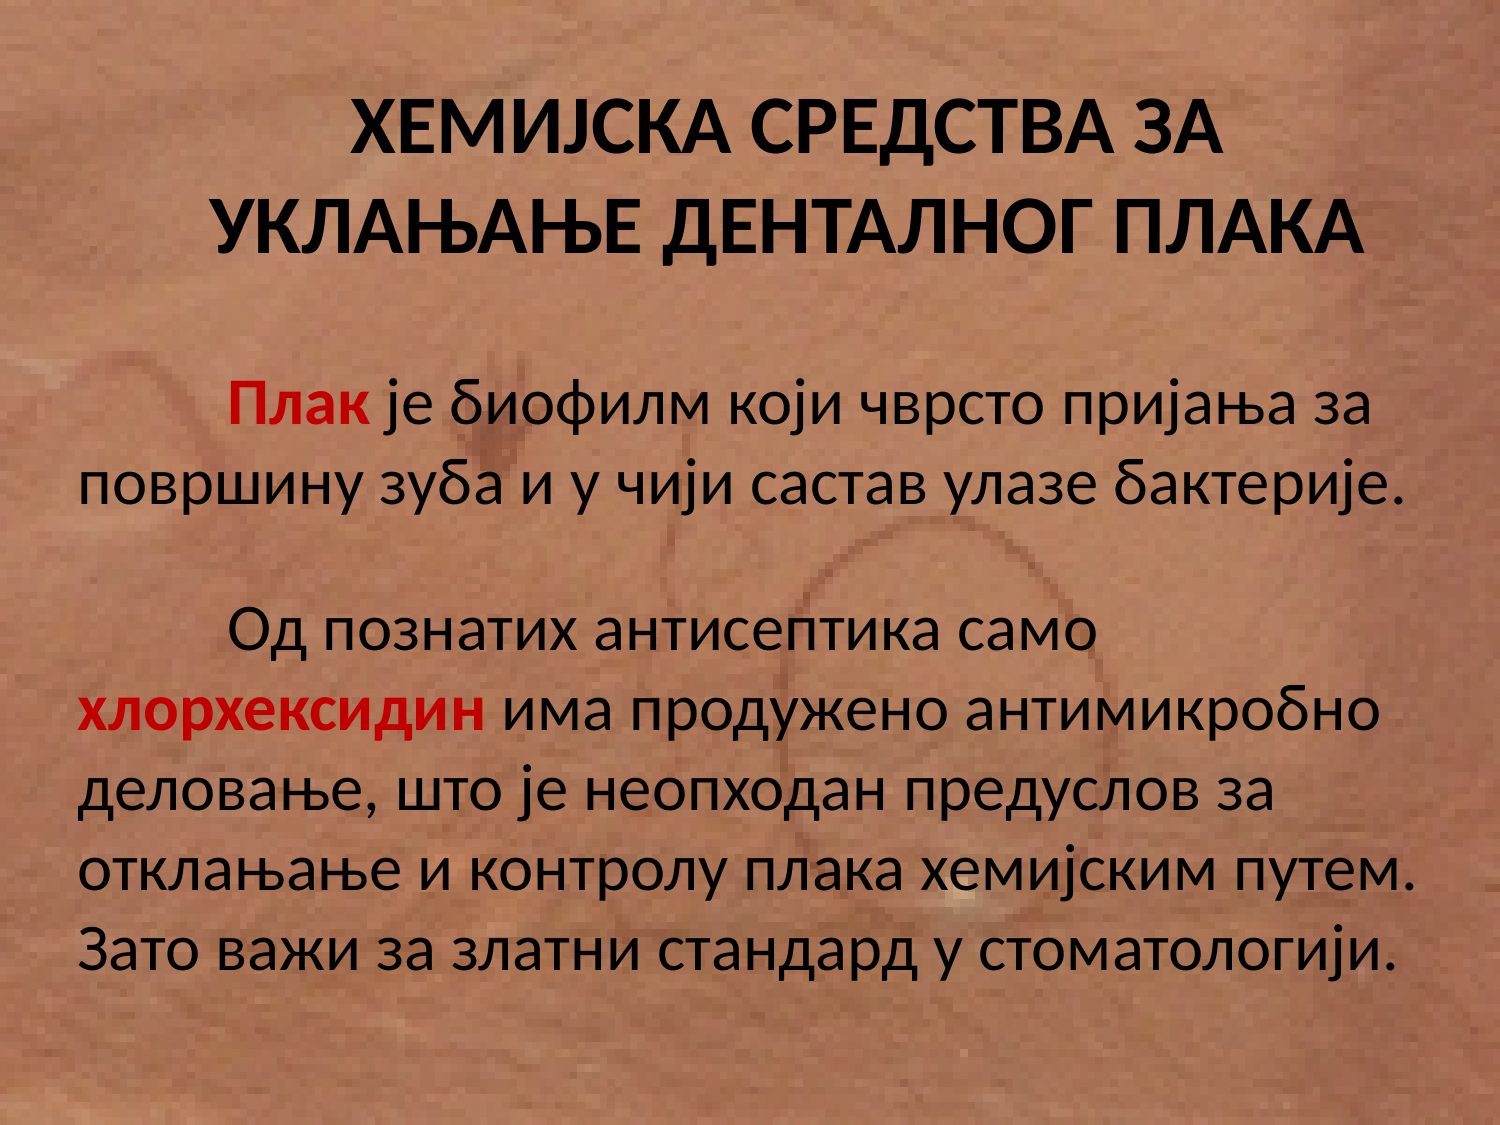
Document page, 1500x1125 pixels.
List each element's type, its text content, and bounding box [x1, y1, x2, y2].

picture [0, 0, 1500, 1125]
subtitle Плак је биофилм који чврсто пријања за површину зуба и у чији састав улазе бактерије. Од познатих антисептика само хлорхексидин има продужено антимикробно деловање, што је неопходан предуслов за отклањање и контролу плака хемијским путем. Зато важи за златни стандард у стоматологији. [62, 350, 1450, 1088]
title ХЕМИЈСКА СРЕДСТВА ЗА УКЛАЊАЊЕ ДЕНТАЛНОГ ПЛАКА [150, 50, 1425, 292]
